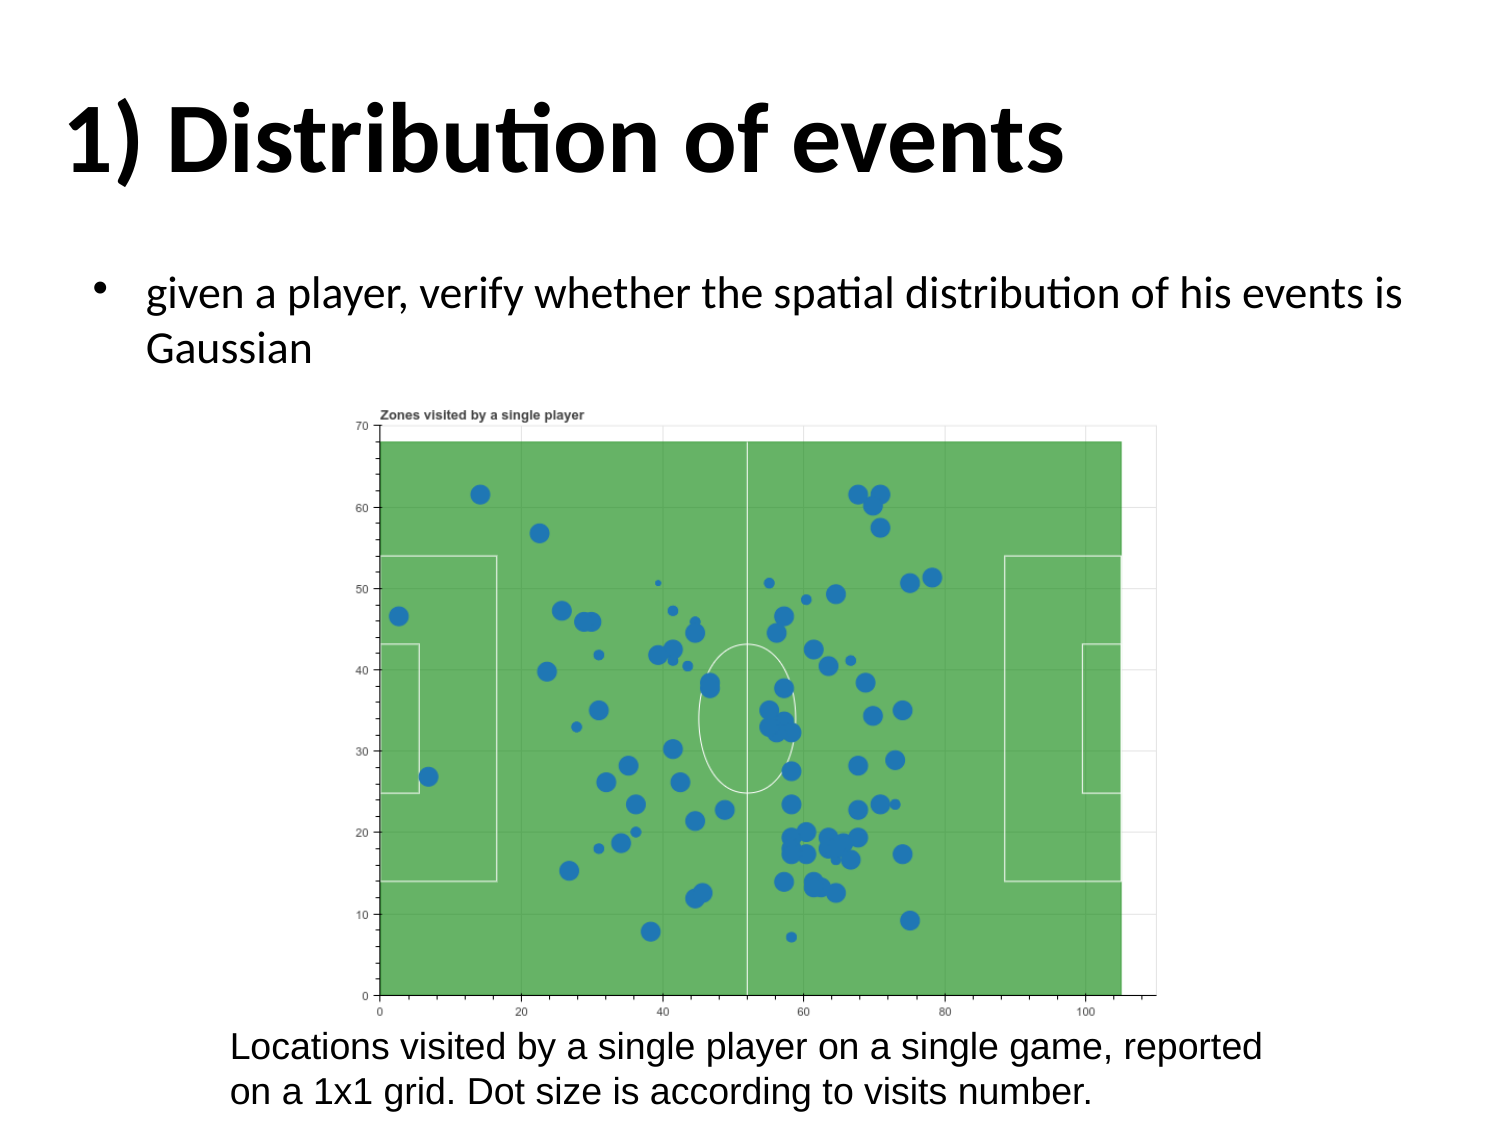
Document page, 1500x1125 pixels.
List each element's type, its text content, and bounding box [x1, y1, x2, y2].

text_box Locations visited by a single player on a single game, reported on a 1x1 grid. Dot size is according to visits number. [215, 1014, 1312, 1120]
text_box 1) Distribution of events [48, 65, 1462, 200]
picture [345, 405, 1157, 1022]
text_box given a player, verify whether the spatial distribution of his events is Gaussian [75, 263, 1425, 433]
